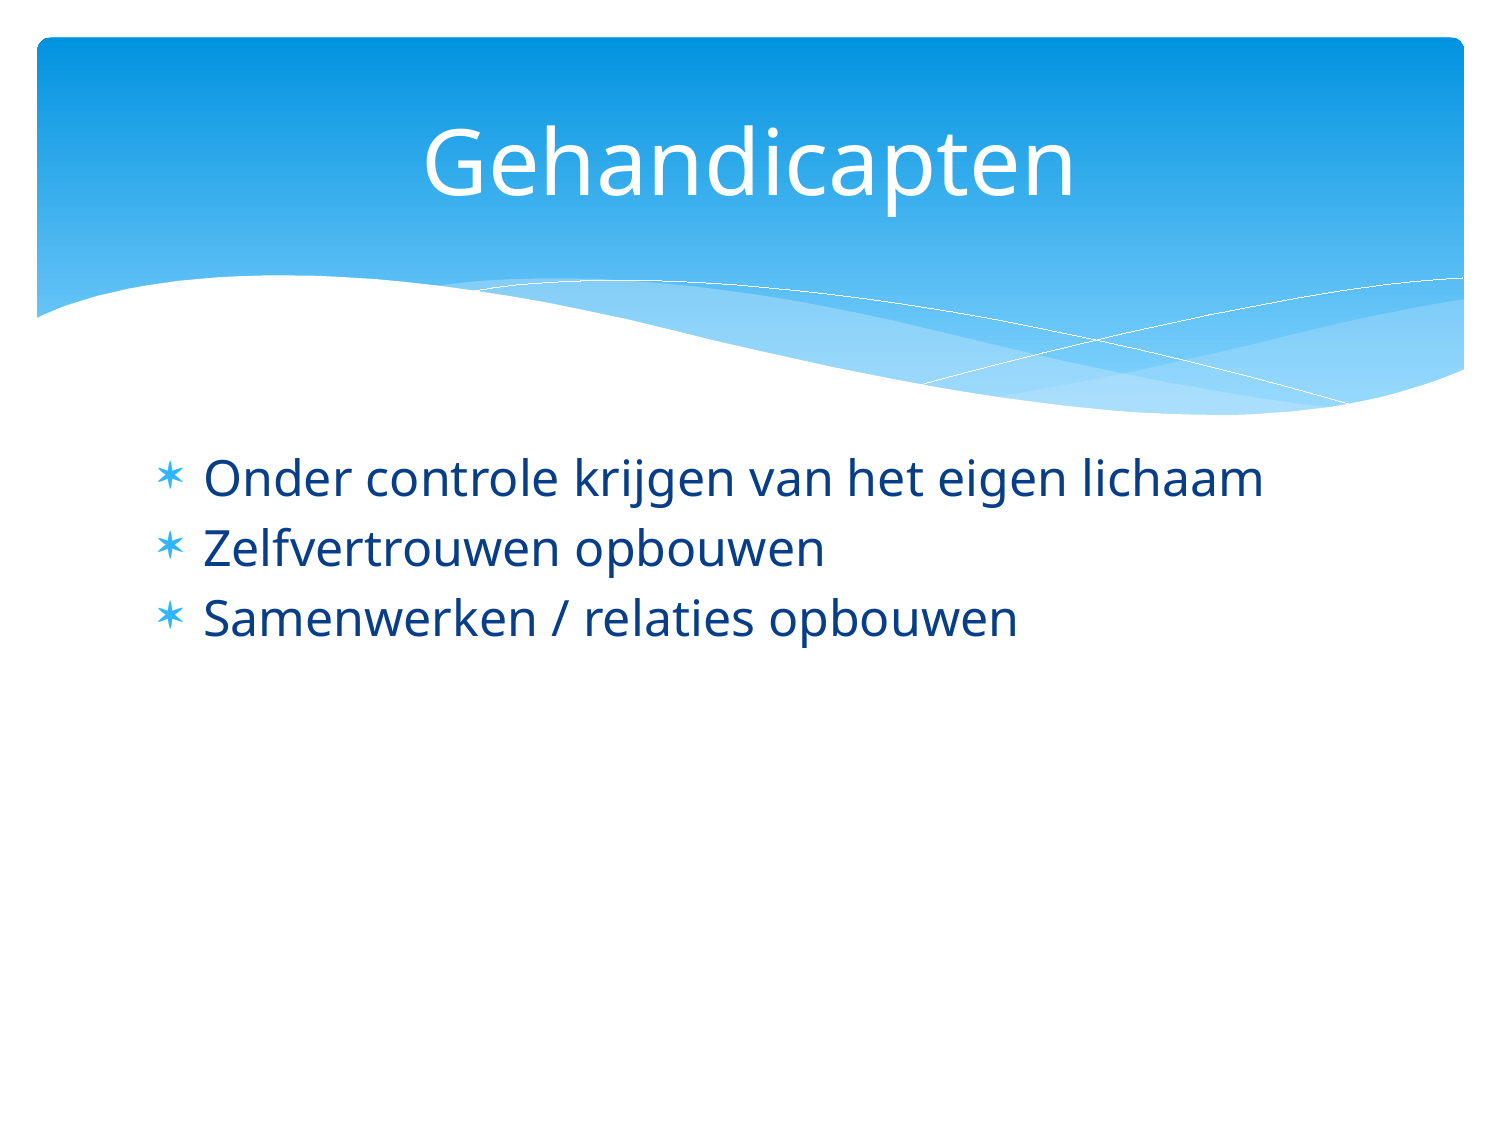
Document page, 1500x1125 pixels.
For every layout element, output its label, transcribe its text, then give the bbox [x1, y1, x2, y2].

title Gehandicapten [75, 55, 1425, 261]
list Onder controle krijgen van het eigen lichaam Zelfvertrouwen opbouwen Samenwerken / relaties opbouwen [143, 438, 1359, 1005]
